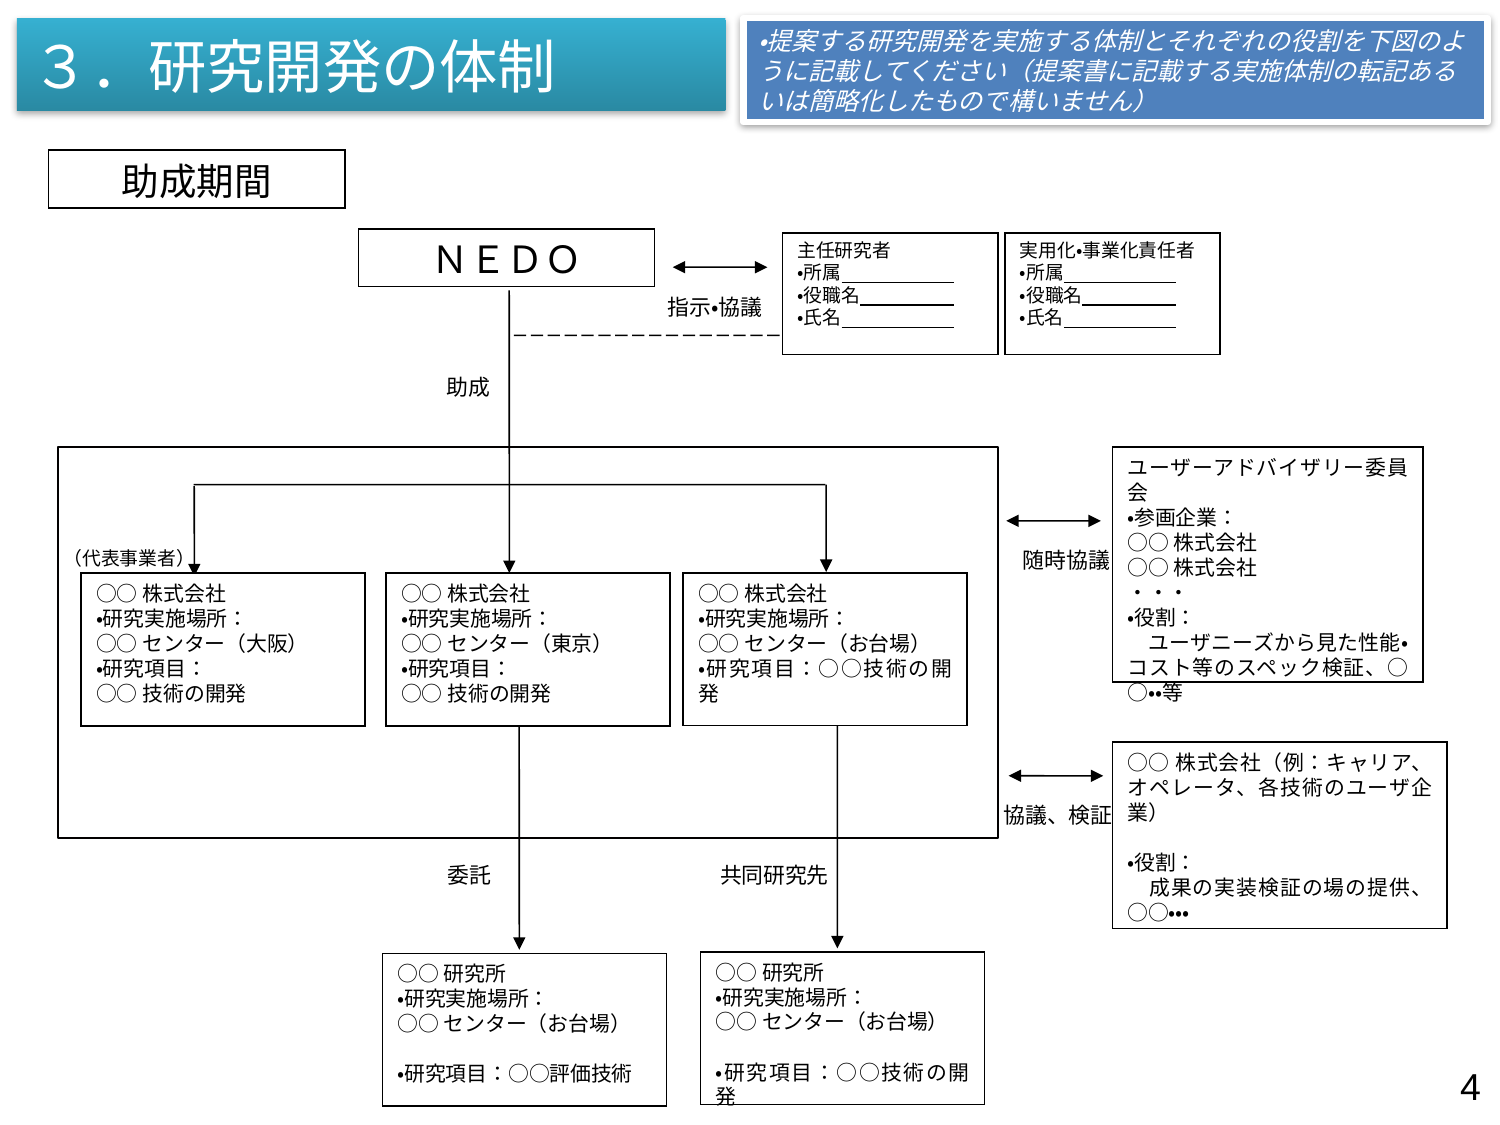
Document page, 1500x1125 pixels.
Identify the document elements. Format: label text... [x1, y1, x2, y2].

text_box 主任研究者 ・所属 ・役職名 ・氏名 [782, 233, 999, 355]
text_box ○○株式会社（例：キャリア、オペレータ、各技術のユーザ企業） ・役割： 成果の実装検証の場の提供、○○・・・ [1112, 741, 1447, 929]
title ３．研究開発の体制 [16, 18, 726, 111]
text_box 助成期間 [48, 150, 345, 208]
text_box [1008, 769, 1104, 783]
text_box （代表事業者） [48, 538, 56, 583]
text_box 随時協議 [986, 539, 1139, 589]
text_box 委託 [432, 854, 534, 896]
text_box [1006, 514, 1101, 528]
text_box ・提案する研究開発を実施する体制とそれぞれの役割を下図のように記載してください（提案書に記載する実施体制の転記あるいは簡略化したもので構いません） [740, 15, 1491, 125]
text_box 協議、検証 [988, 794, 1142, 844]
text_box 指示・協議 [652, 285, 806, 336]
text_box [672, 260, 768, 274]
text_box 4 [1393, 1066, 1481, 1105]
text_box 共同研究先 [705, 853, 884, 895]
text_box 助成 [431, 366, 514, 417]
text_box 実用化・事業化責任者 ・所属 ・役職名 ・氏名 [1004, 233, 1221, 355]
text_box ○○研究所 ・研究実施場所： ○○センター（お台場） ・研究項目：○○評価技術 [382, 953, 667, 1106]
text_box [56, 445, 1000, 840]
text_box ＮＥＤＯ [358, 228, 655, 287]
text_box [831, 895, 844, 949]
text_box ○○株式会社 ・研究実施場所： ○○センター（東京） ・研究項目： ○○技術の開発 [385, 573, 670, 727]
text_box ○○研究所 ・研究実施場所： ○○センター（お台場） ・研究項目：○○技術の開発 [700, 951, 985, 1105]
text_box [513, 896, 526, 950]
text_box ユーザーアドバイザリー委員会 ・参画企業： ○○株式会社 ○○株式会社 ・・・ ・役割： ユーザニーズから見た性能・コスト等のスペック検証、○○・・等 [1112, 447, 1424, 683]
